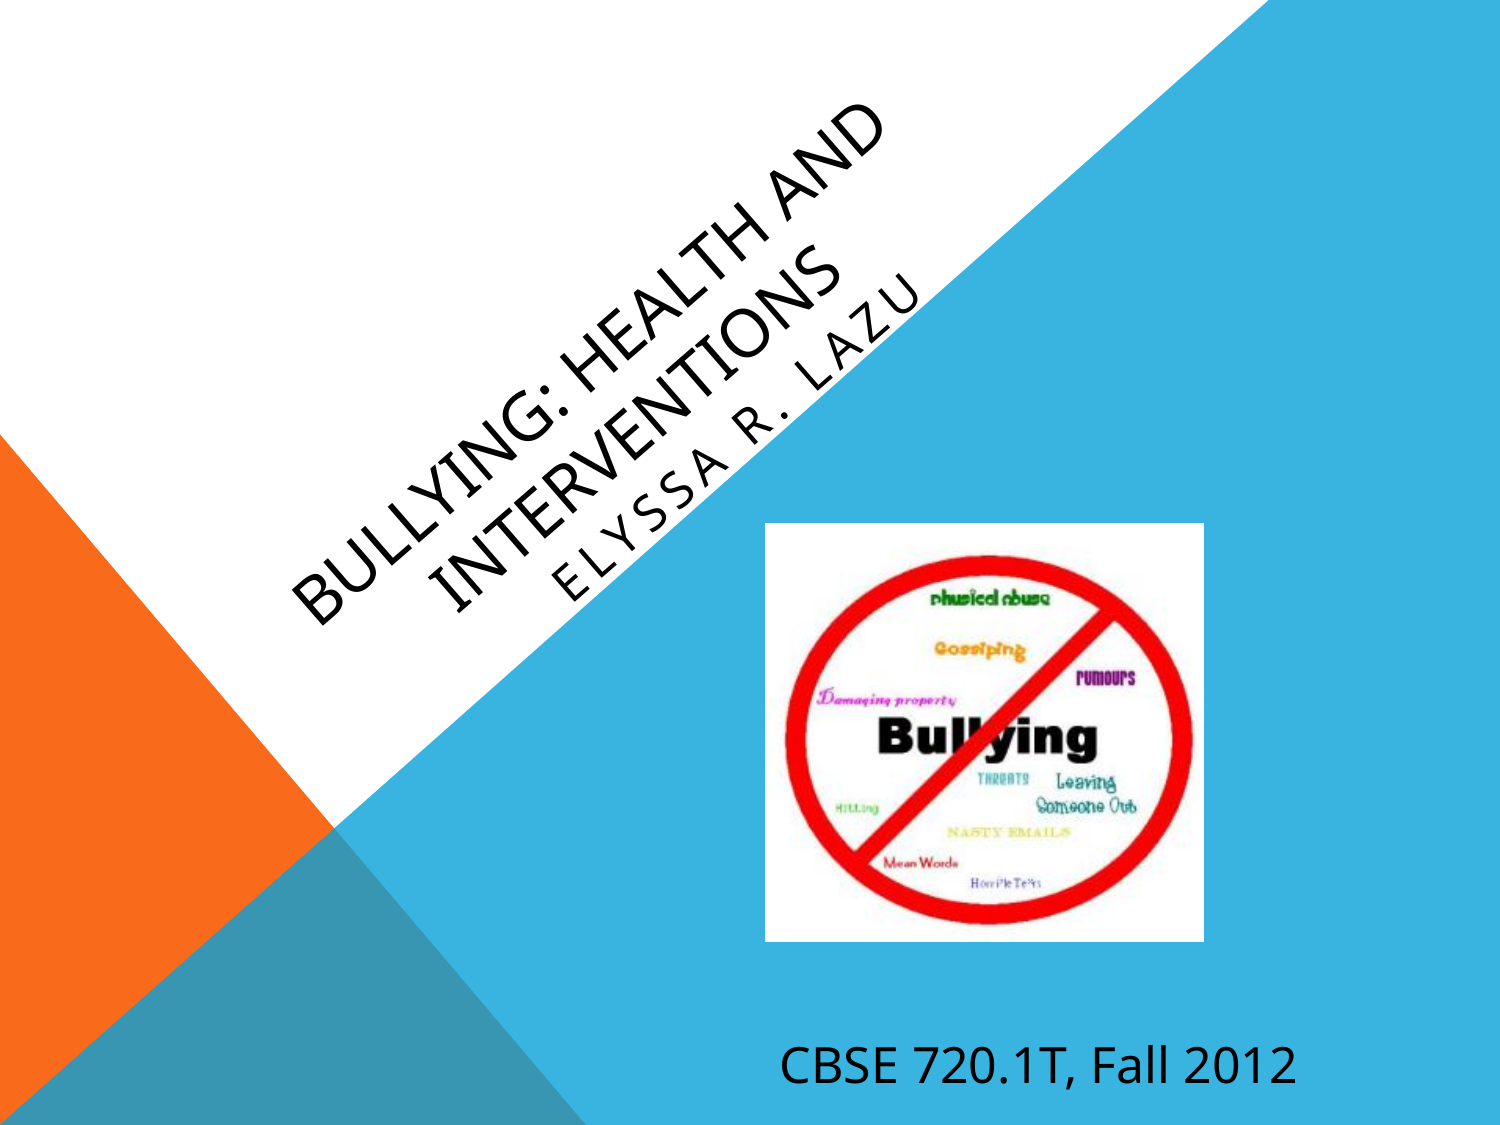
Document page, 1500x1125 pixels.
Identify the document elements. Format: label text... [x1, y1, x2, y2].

picture [764, 523, 1204, 942]
subtitle Elyssa R. lazu [312, 61, 1154, 804]
text_box CBSE 720.1T, Fall 2012 [764, 1026, 1369, 1102]
title Bullying: Health and interventions [182, 4, 1012, 761]
